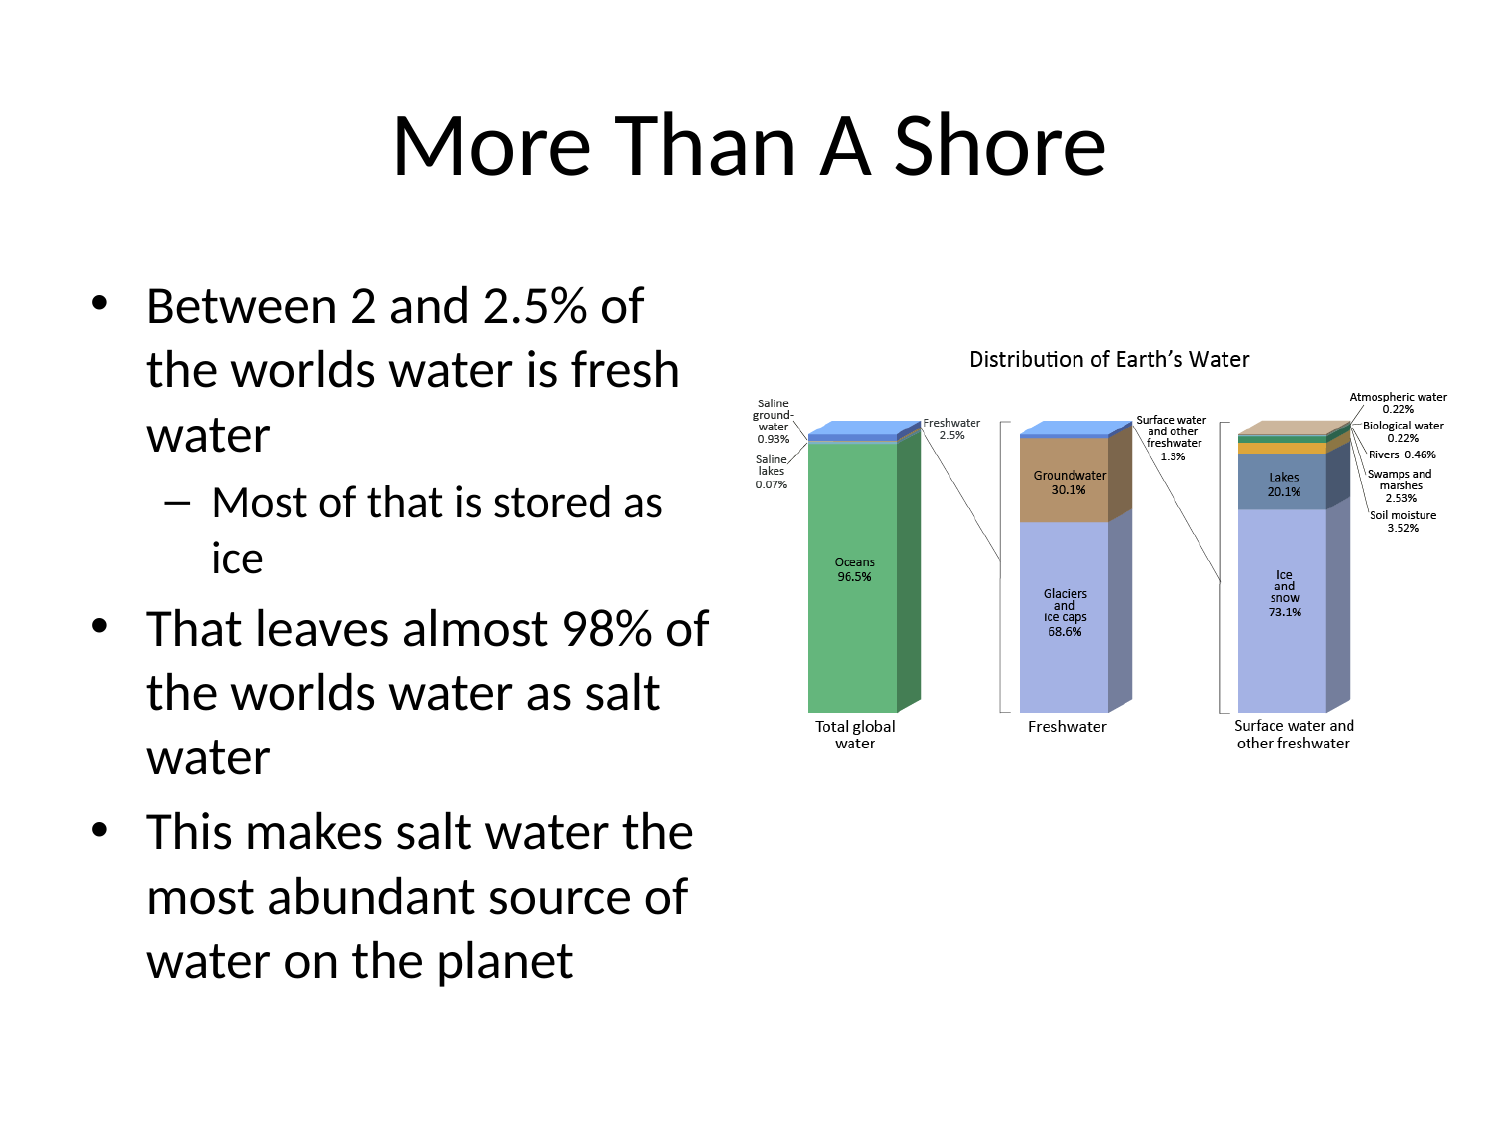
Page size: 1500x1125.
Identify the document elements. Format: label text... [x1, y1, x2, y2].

picture [749, 349, 1451, 755]
list Between 2 and 2.5% of the worlds water is fresh water Most of that is stored as ice That leaves almost 98% of the worlds water as salt water This makes salt water the most abundant source of water on the planet [75, 262, 738, 1005]
title More Than A Shore [75, 45, 1425, 233]
